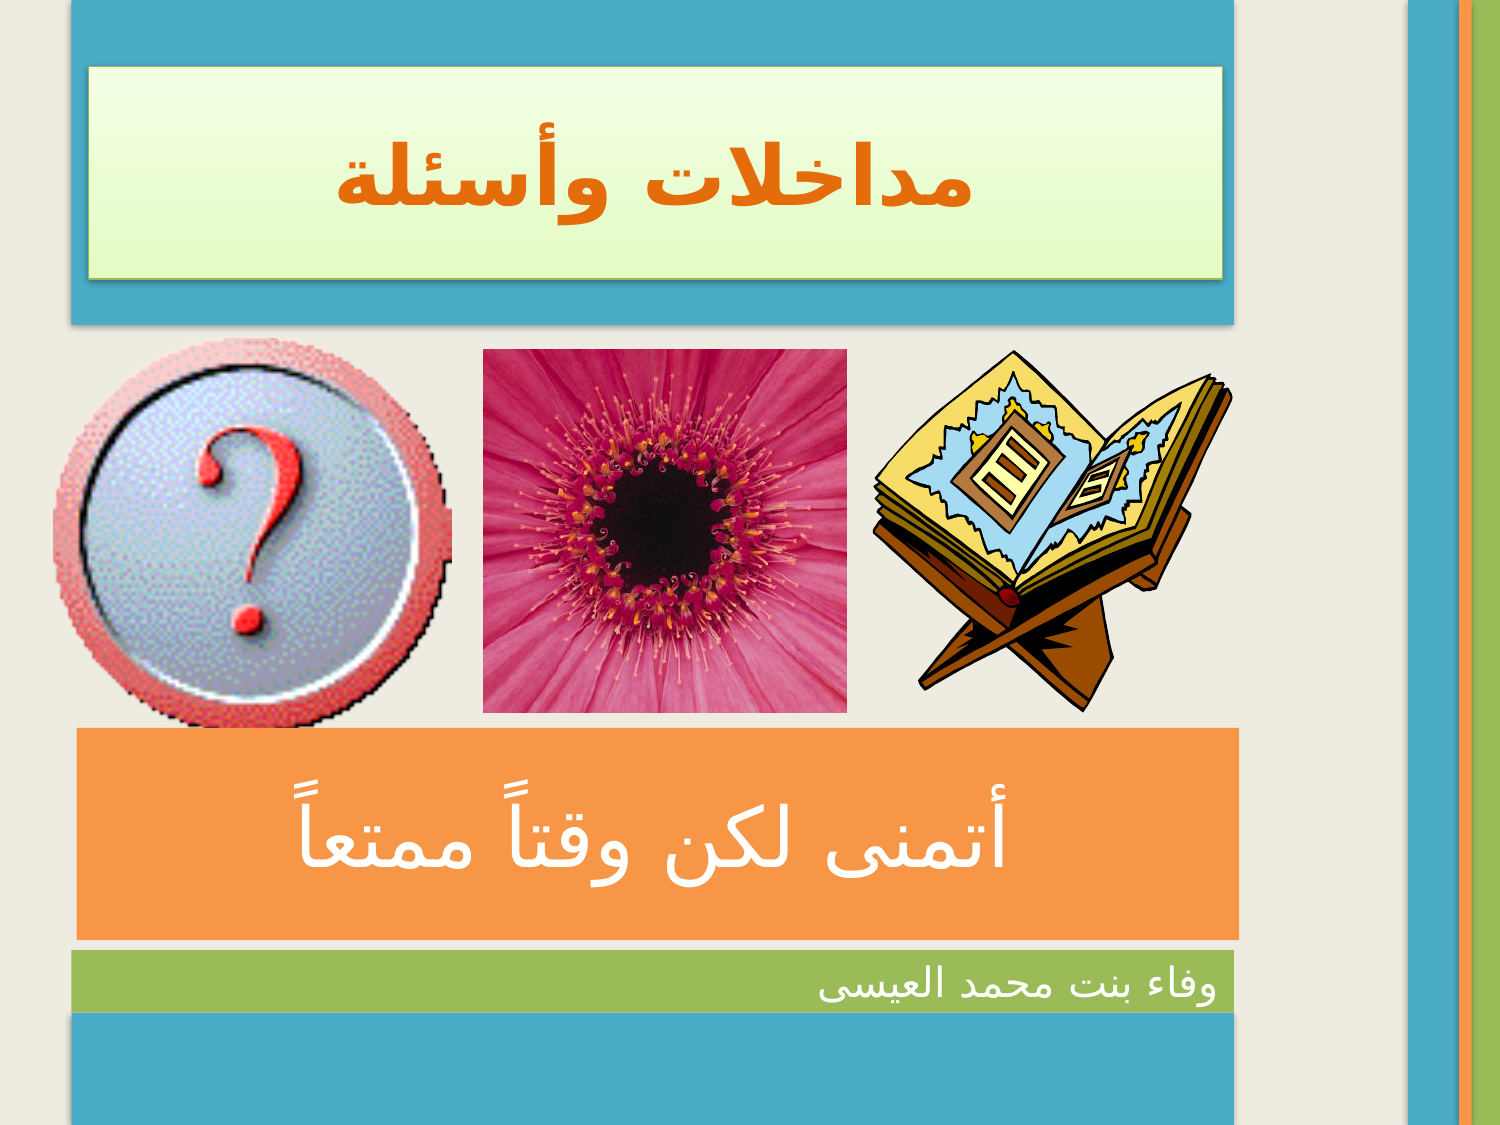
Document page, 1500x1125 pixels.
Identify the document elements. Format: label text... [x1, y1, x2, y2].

list مداخلات وأسئلة [88, 66, 1223, 280]
picture [483, 349, 847, 713]
list وفاء بنت محمد العيسى [71, 950, 1234, 1013]
picture [871, 349, 1235, 713]
picture [52, 337, 452, 737]
text_box أتمنى لكن وقتاً ممتعاً [76, 727, 1240, 941]
